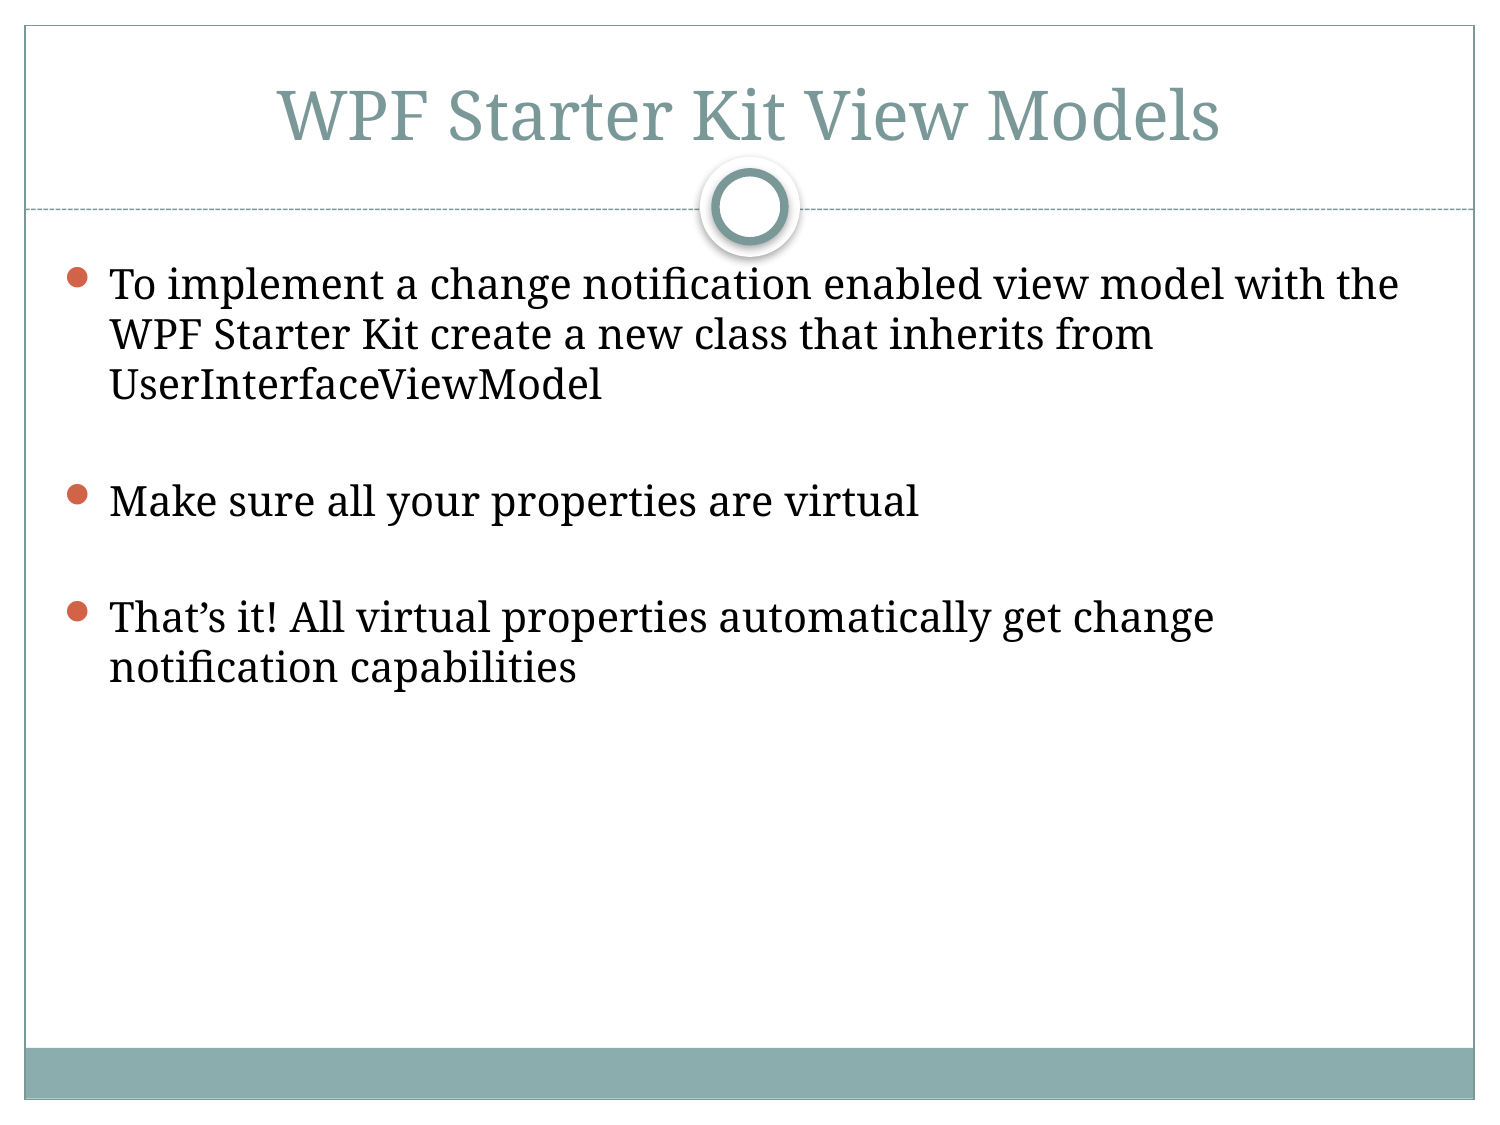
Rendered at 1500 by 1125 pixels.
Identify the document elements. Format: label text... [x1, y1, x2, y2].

list To implement a change notification enabled view model with the WPF Starter Kit create a new class that inherits from UserInterfaceViewModel Make sure all your properties are virtual That’s it! All virtual properties automatically get change notification capabilities [49, 249, 1450, 1005]
title WPF Starter Kit View Models [49, 37, 1450, 162]
